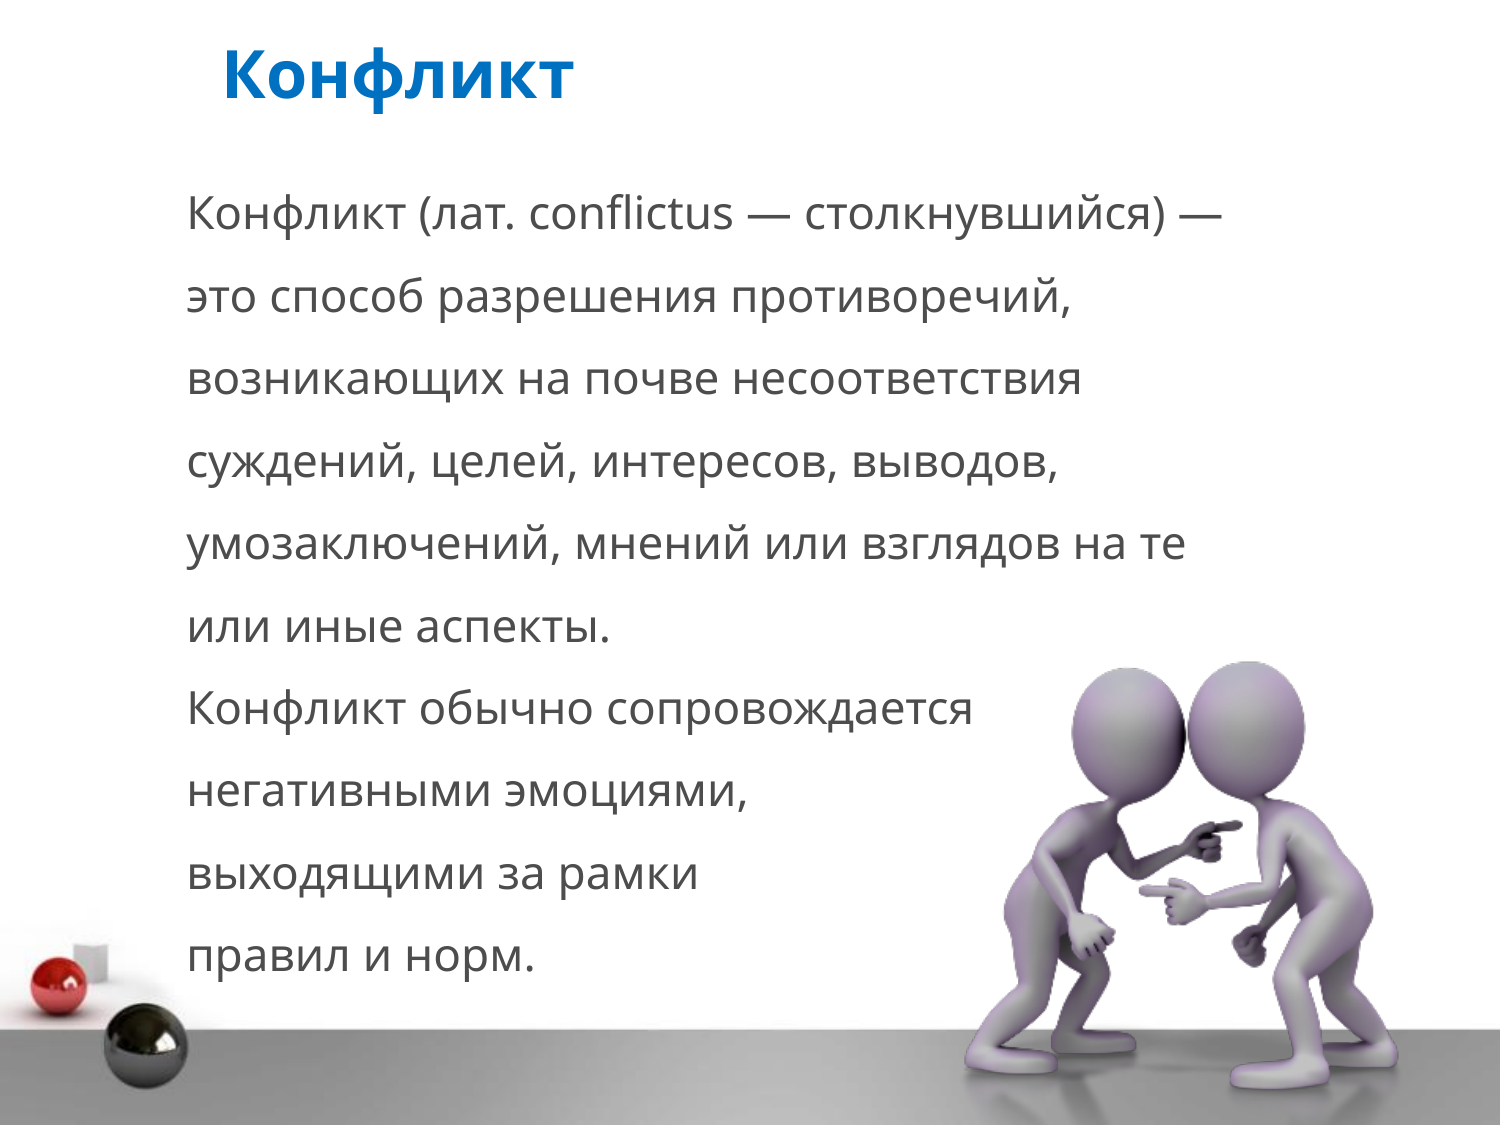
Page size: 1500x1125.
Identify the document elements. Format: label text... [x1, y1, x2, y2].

list Конфликт (лат. conflictus — столкнувшийся) — это способ разрешения противоречий, возникающих на почве несоответствия суждений, целей, интересов, выводов, умозаключений, мнений или взглядов на те или иные аспекты. Конфликт обычно сопровождается негативными эмоциями, выходящими за рамки правил и норм. [170, 148, 1282, 988]
title Конфликт [206, 18, 1389, 126]
picture [0, 0, 1500, 1125]
